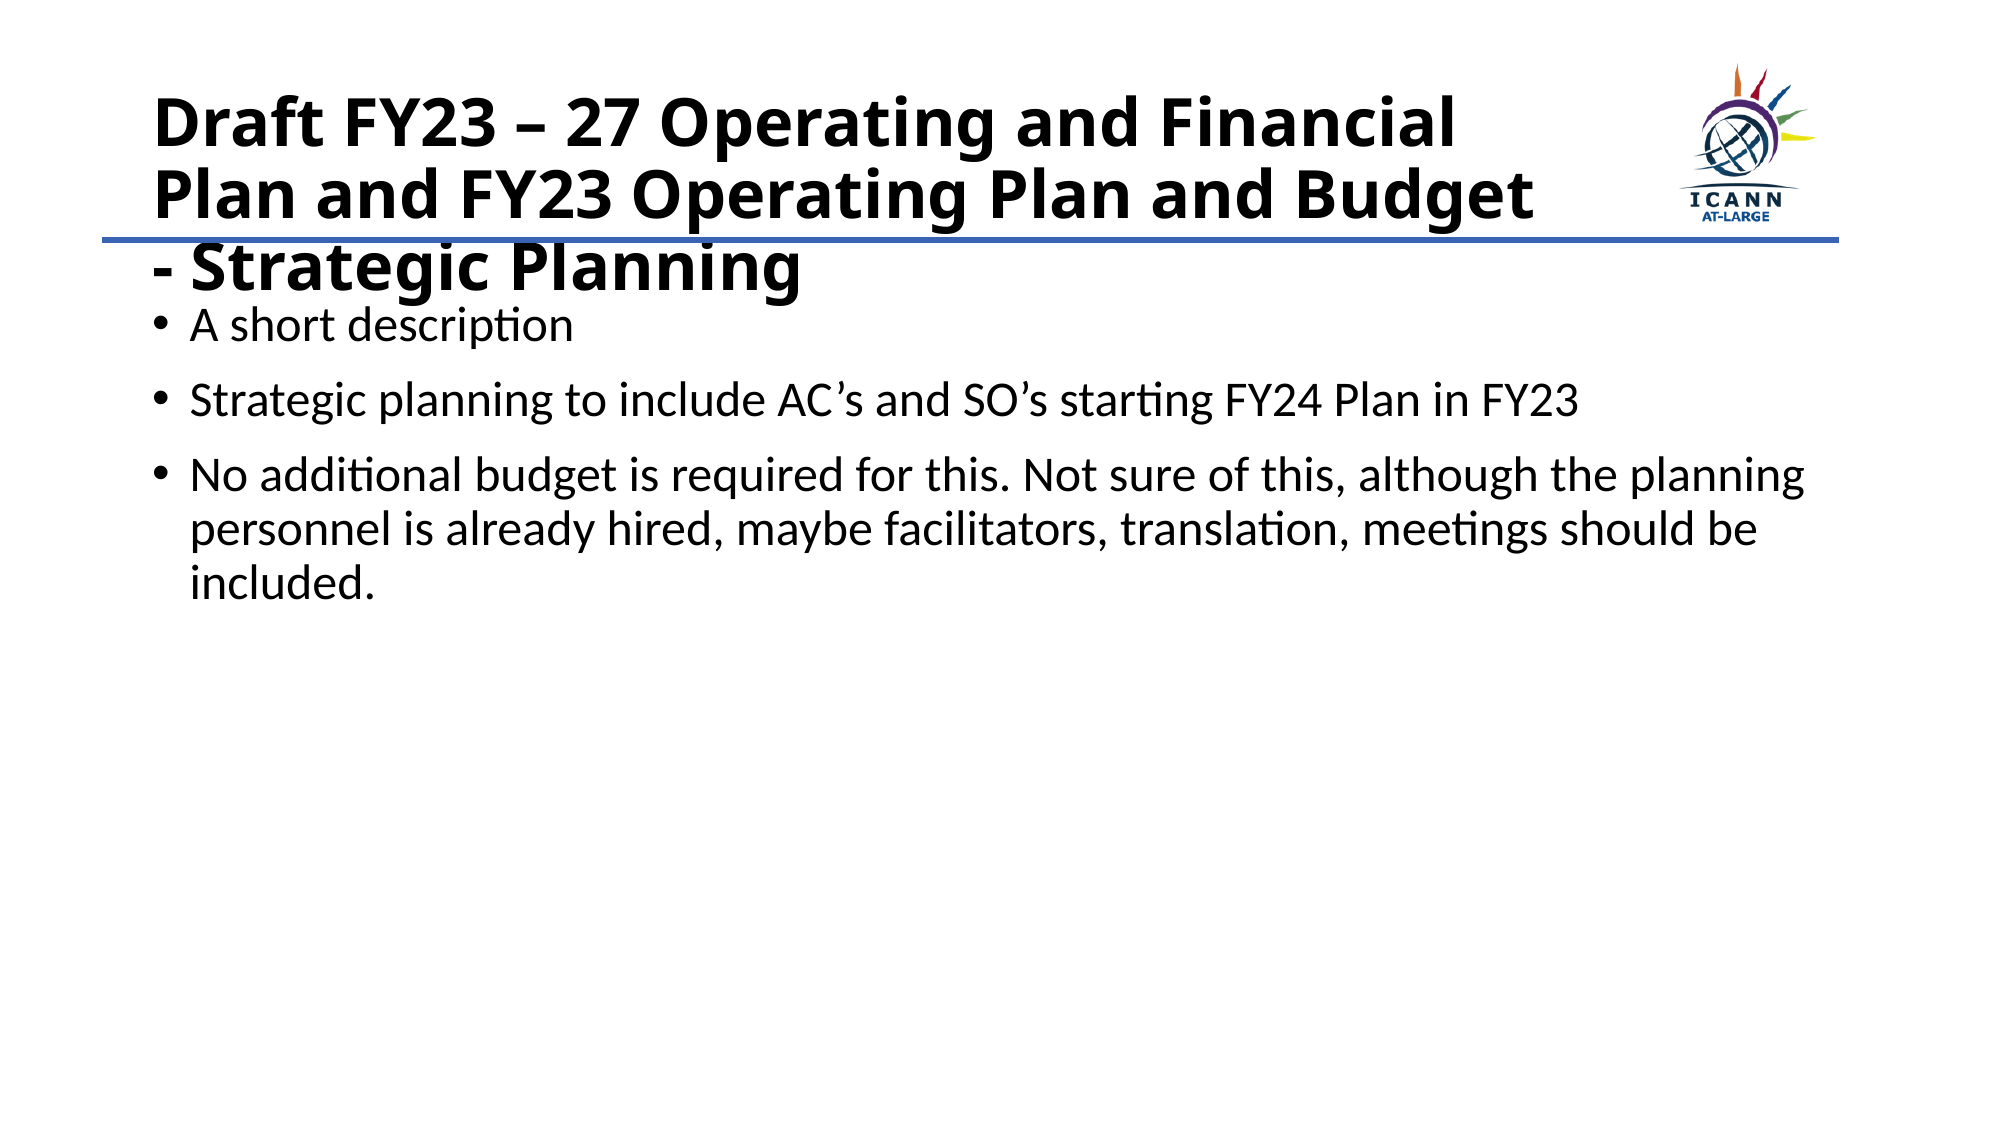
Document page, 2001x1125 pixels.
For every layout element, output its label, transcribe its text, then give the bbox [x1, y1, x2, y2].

text_box Draft FY23 – 27 Operating and Financial Plan and FY23 Operating Plan and Budget - Strategic Planning [137, 81, 1585, 223]
picture [1676, 59, 1830, 231]
text_box A short description Strategic planning to include AC’s and SO’s starting FY24 Plan in FY23 No additional budget is required for this. Not sure of this, although the planning personnel is already hired, maybe facilitators, translation, meetings should be included. [137, 291, 1863, 1014]
